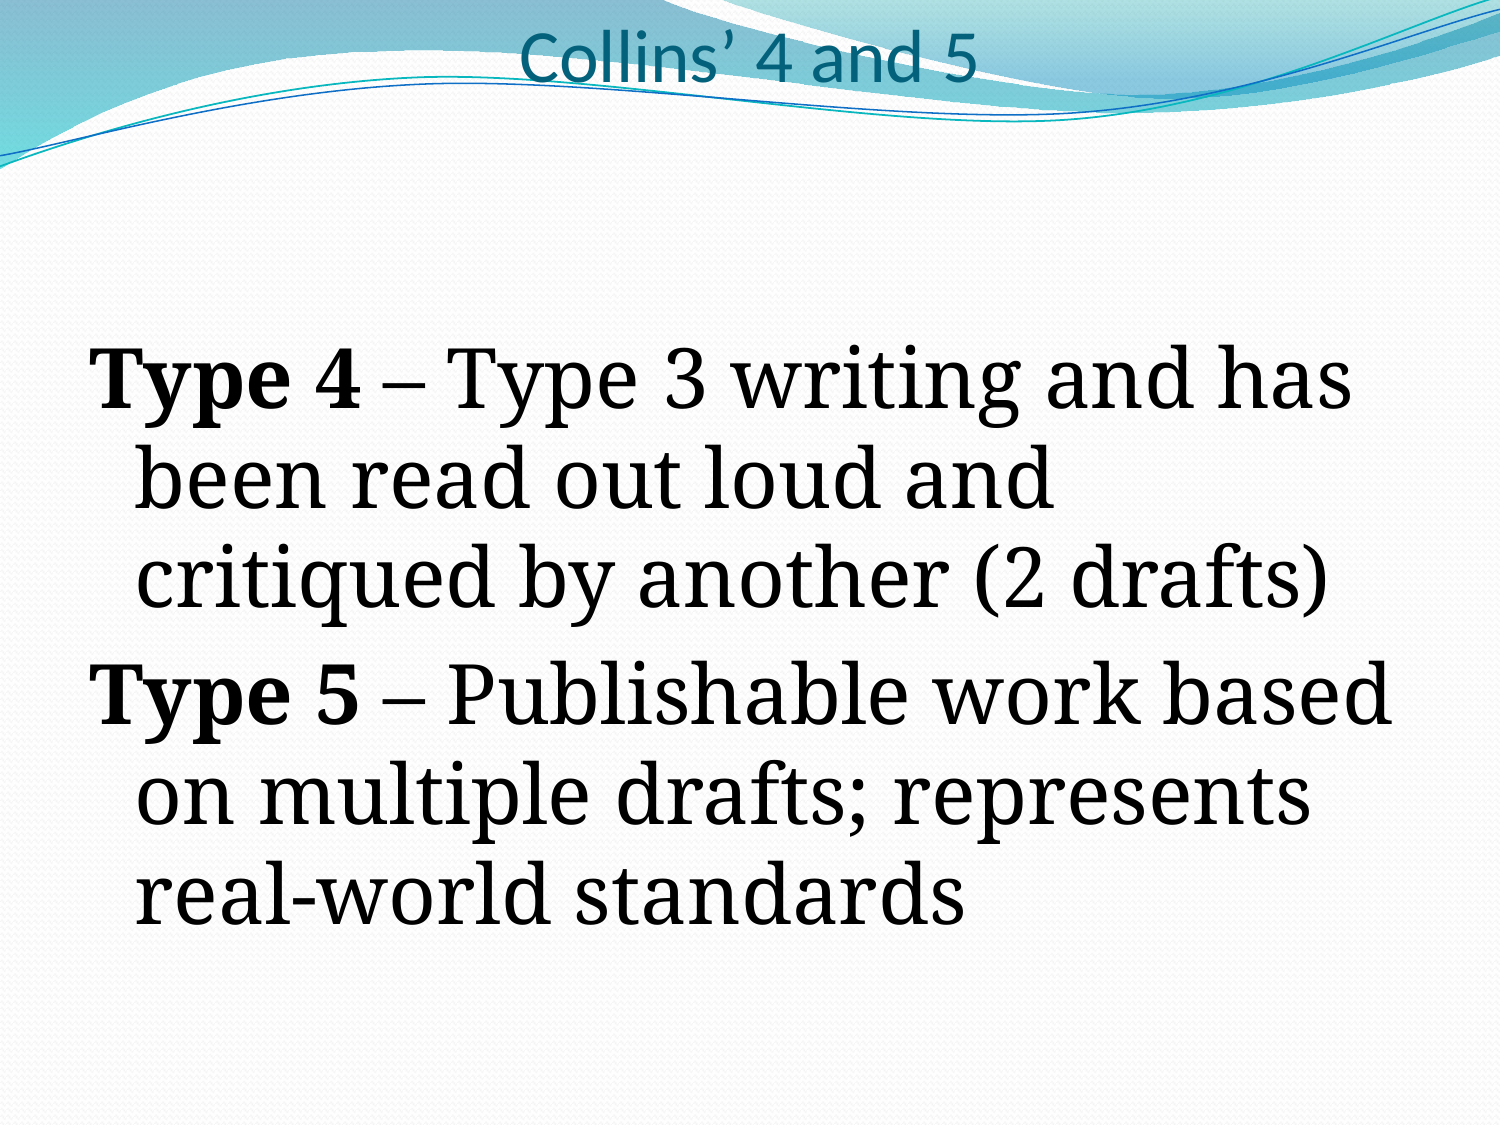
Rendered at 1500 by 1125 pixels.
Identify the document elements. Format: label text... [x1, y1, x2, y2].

list Type 4 – Type 3 writing and has been read out loud and critiqued by another (2 drafts) Type 5 – Publishable work based on multiple drafts; represents real-world standards [75, 317, 1425, 1038]
title Collins’ 4 and 5 [75, 0, 1425, 303]
